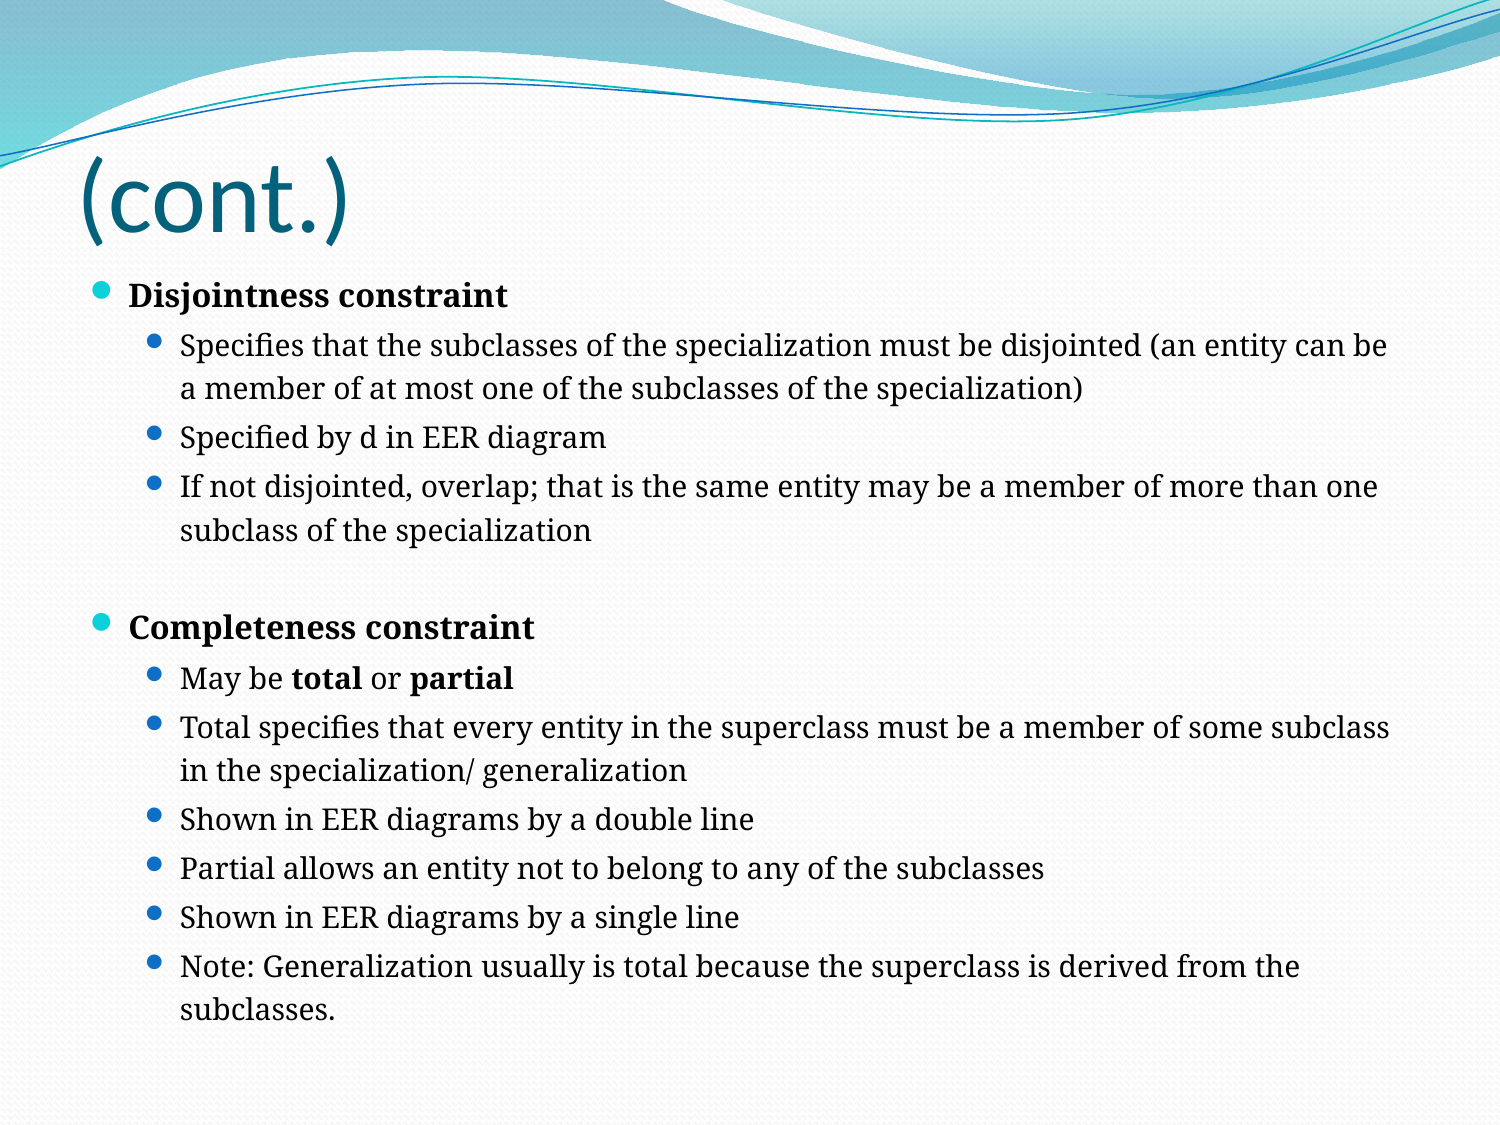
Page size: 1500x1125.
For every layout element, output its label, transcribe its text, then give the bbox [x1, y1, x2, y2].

title (cont.) [76, 66, 1427, 254]
list Disjointness constraint Specifies that the subclasses of the specialization must be disjointed (an entity can be a member of at most one of the subclasses of the specialization) Specified by d in EER diagram If not disjointed, overlap; that is the same entity may be a member of more than one subclass of the specialization Completeness constraint May be total or partial Total specifies that every entity in the superclass must be a member of some subclass in the specialization/ generalization Shown in EER diagrams by a double line Partial allows an entity not to belong to any of the subclasses Shown in EER diagrams by a single line Note: Generalization usually is total because the superclass is derived from the subclasses. [75, 267, 1425, 1038]
